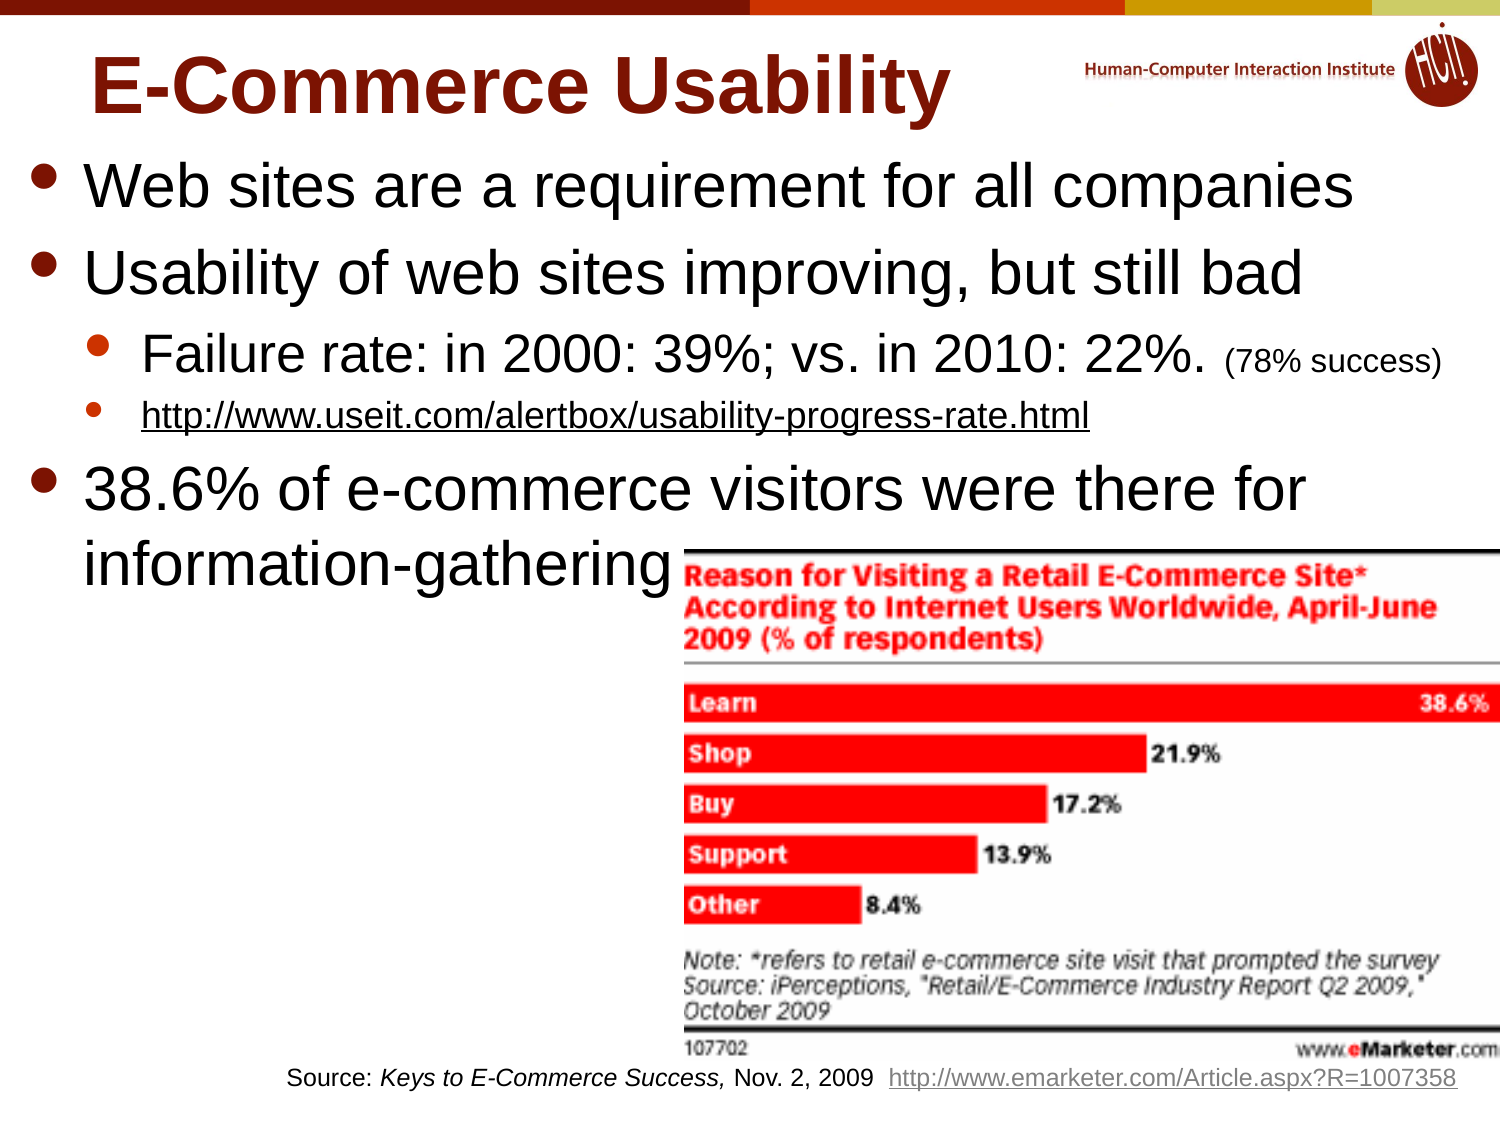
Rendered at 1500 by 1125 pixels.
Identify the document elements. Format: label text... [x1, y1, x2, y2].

picture [684, 549, 1500, 1061]
picture [1313, 22, 1478, 107]
list Web sites are a requirement for all companies Usability of web sites improving, but still bad Failure rate: in 2000: 39%; vs. in 2010: 22%. (78% success) http://www.useit.com/alertbox/usability-progress-rate.html 38.6% of e-commerce visitors were there for information-gathering Source: Keys to E-Commerce Success, Nov. 2, 2009 http://www.emarketer.com/Article.aspx?R=1007358 [12, 137, 1476, 1125]
slide_number 5 [1074, 1069, 1426, 1101]
title E-Commerce Usability [74, 19, 1313, 137]
